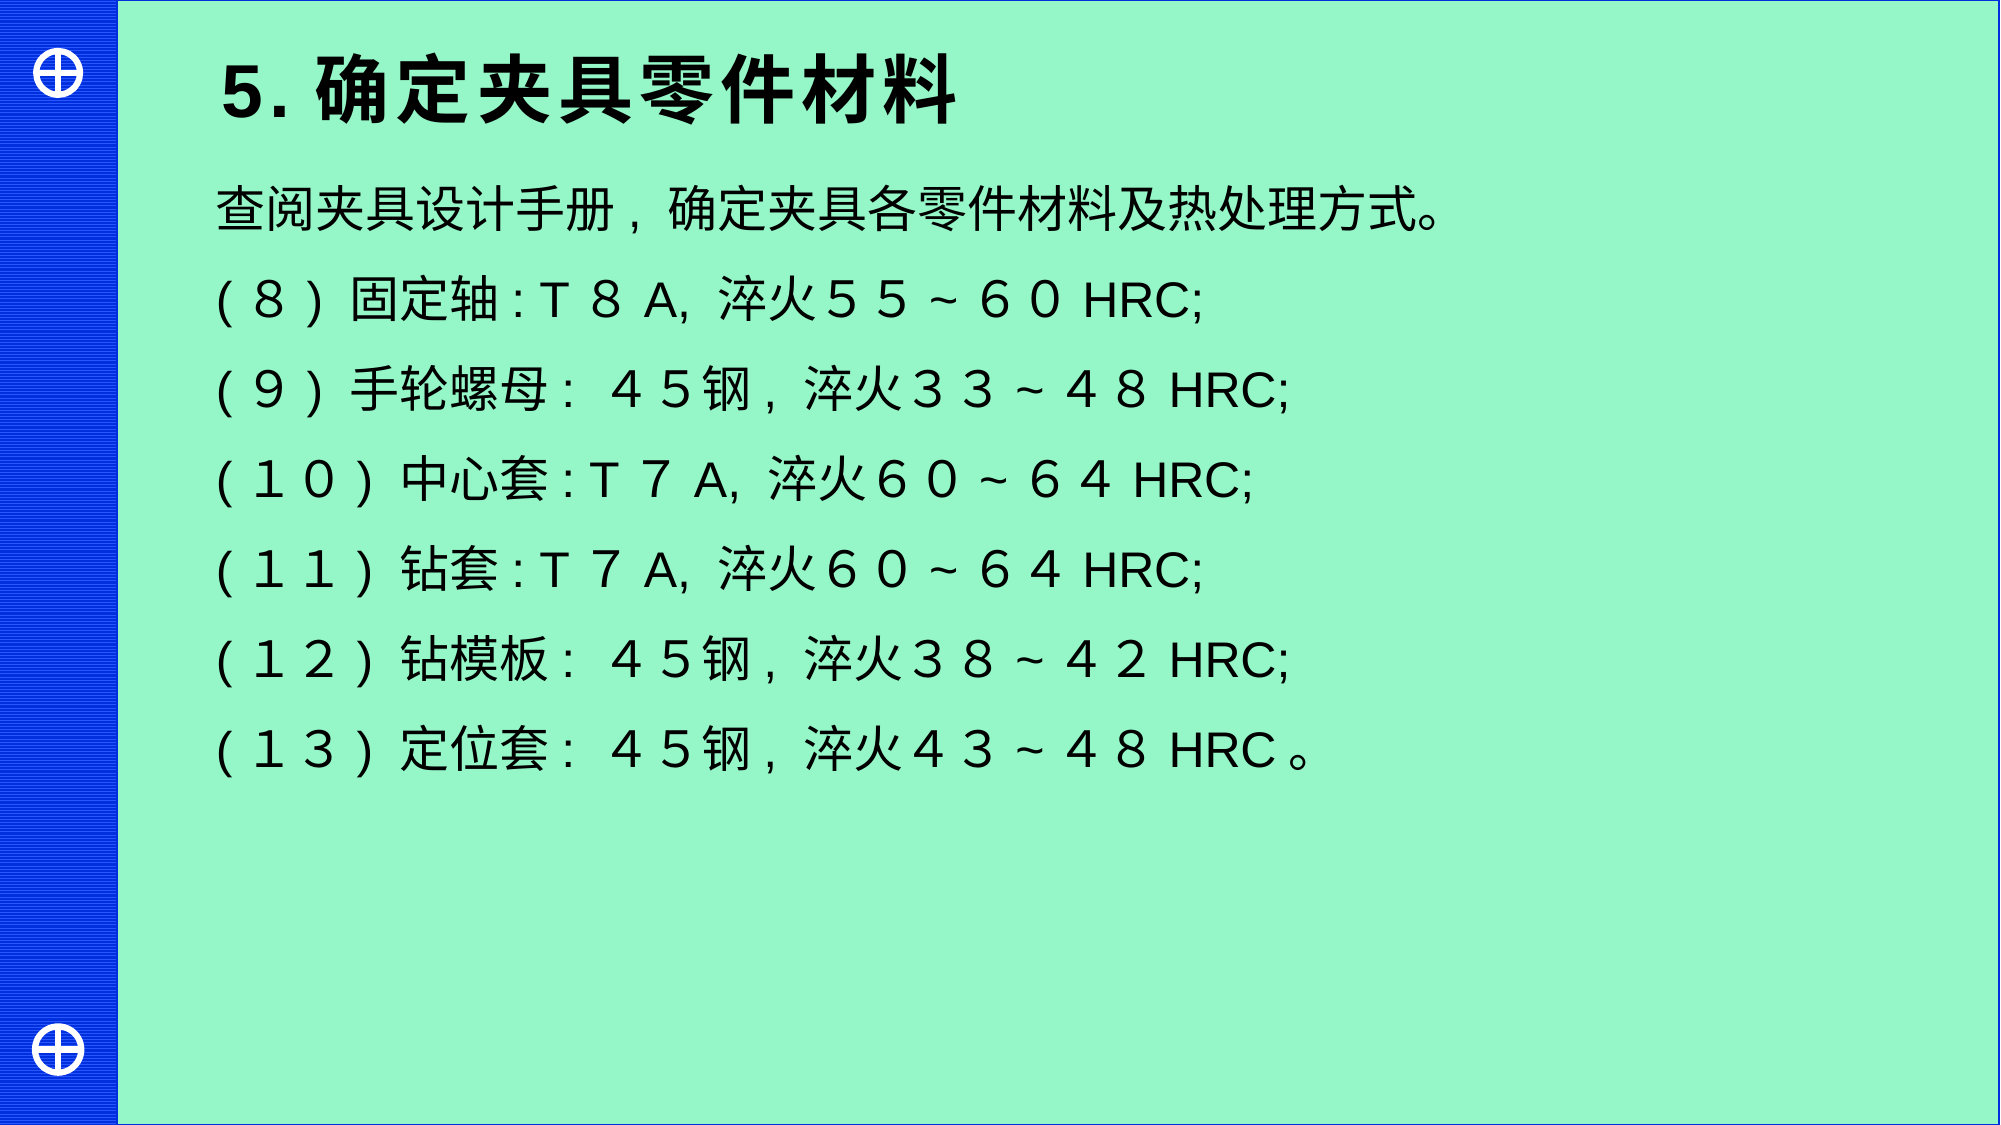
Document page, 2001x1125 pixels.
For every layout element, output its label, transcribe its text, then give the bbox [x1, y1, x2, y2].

text_box 5.确定夹具零件材料 [126, 18, 1414, 139]
text_box 查阅夹具设计手册, 确定夹具各零件材料及热处理方式。 (８) 固定轴: T８A, 淬火５５~６０HRC; (９) 手轮螺母: ４５钢, 淬火３３~４８HRC; (１０) 中心套: T７A, 淬火６０~６４HRC; (１１) 钻套: T７A, 淬火６０~６４HRC; (１２) 钻模板: ４５钢, 淬火３８~４２HRC; (１３) 定位套: ４５钢, 淬火４３~４８HRC。 [126, 139, 1833, 785]
